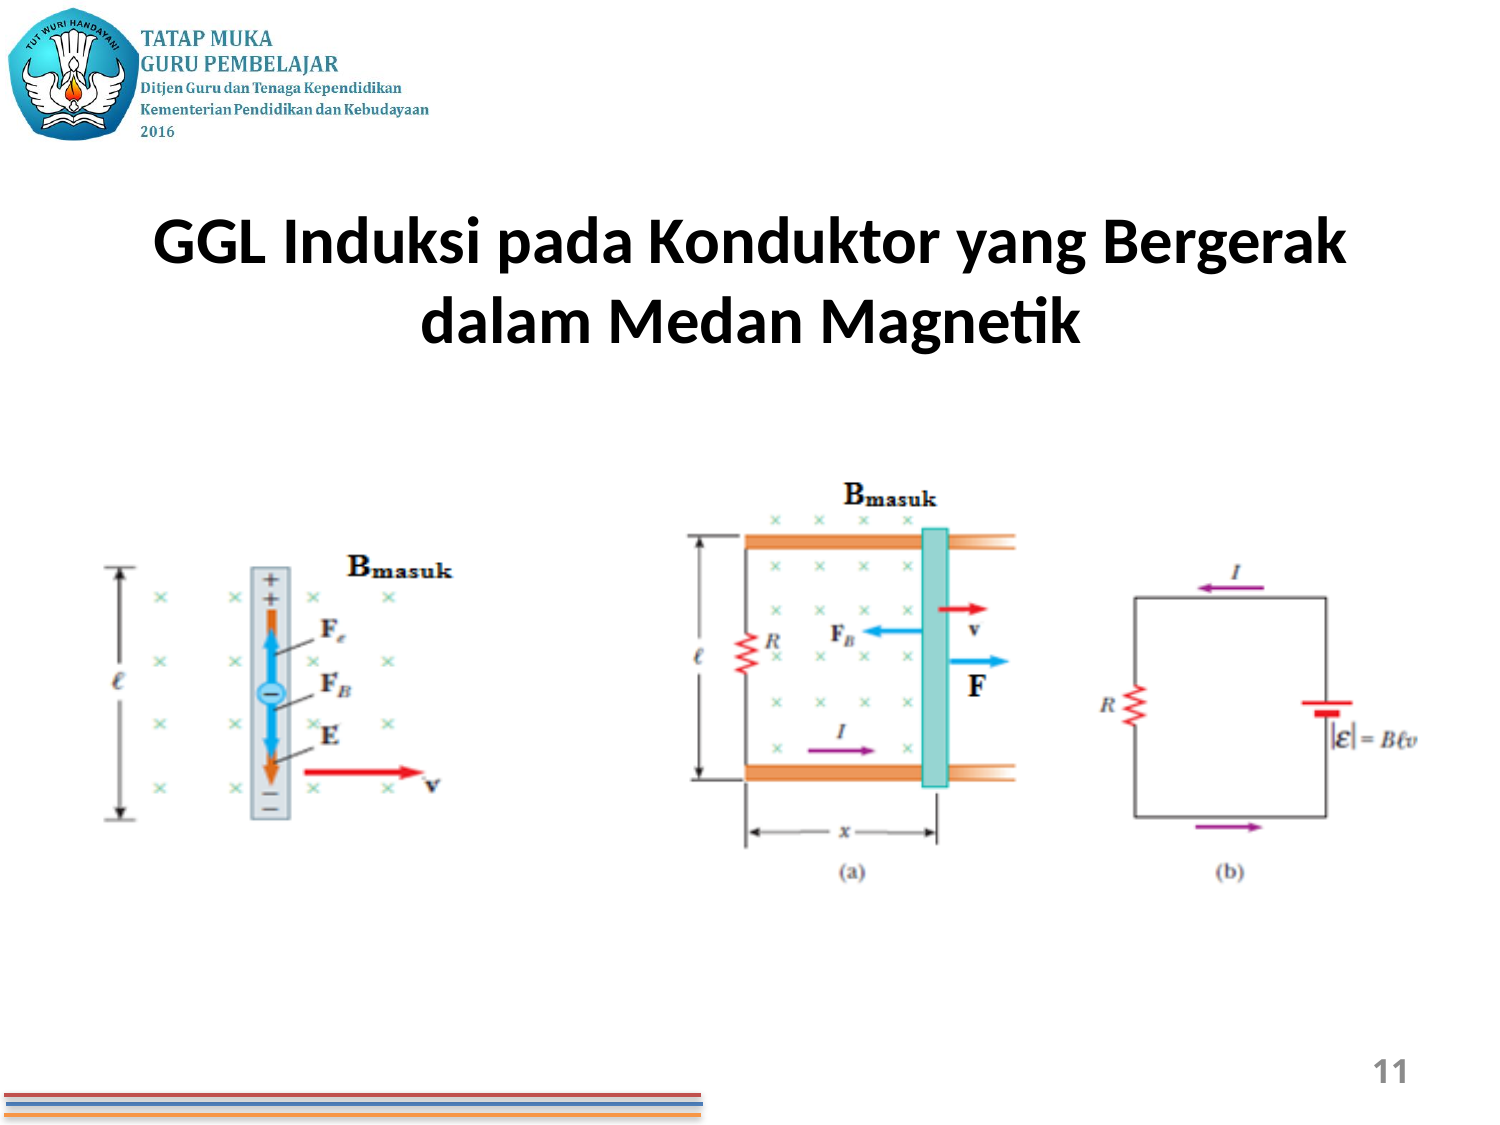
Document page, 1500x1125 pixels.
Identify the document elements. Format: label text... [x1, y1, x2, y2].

picture [5, 0, 441, 149]
picture [69, 539, 484, 839]
slide_number 11 [1074, 1042, 1425, 1103]
picture [667, 479, 1428, 899]
title GGL Induksi pada Konduktor yang Bergerak dalam Medan Magnetik [76, 176, 1427, 378]
